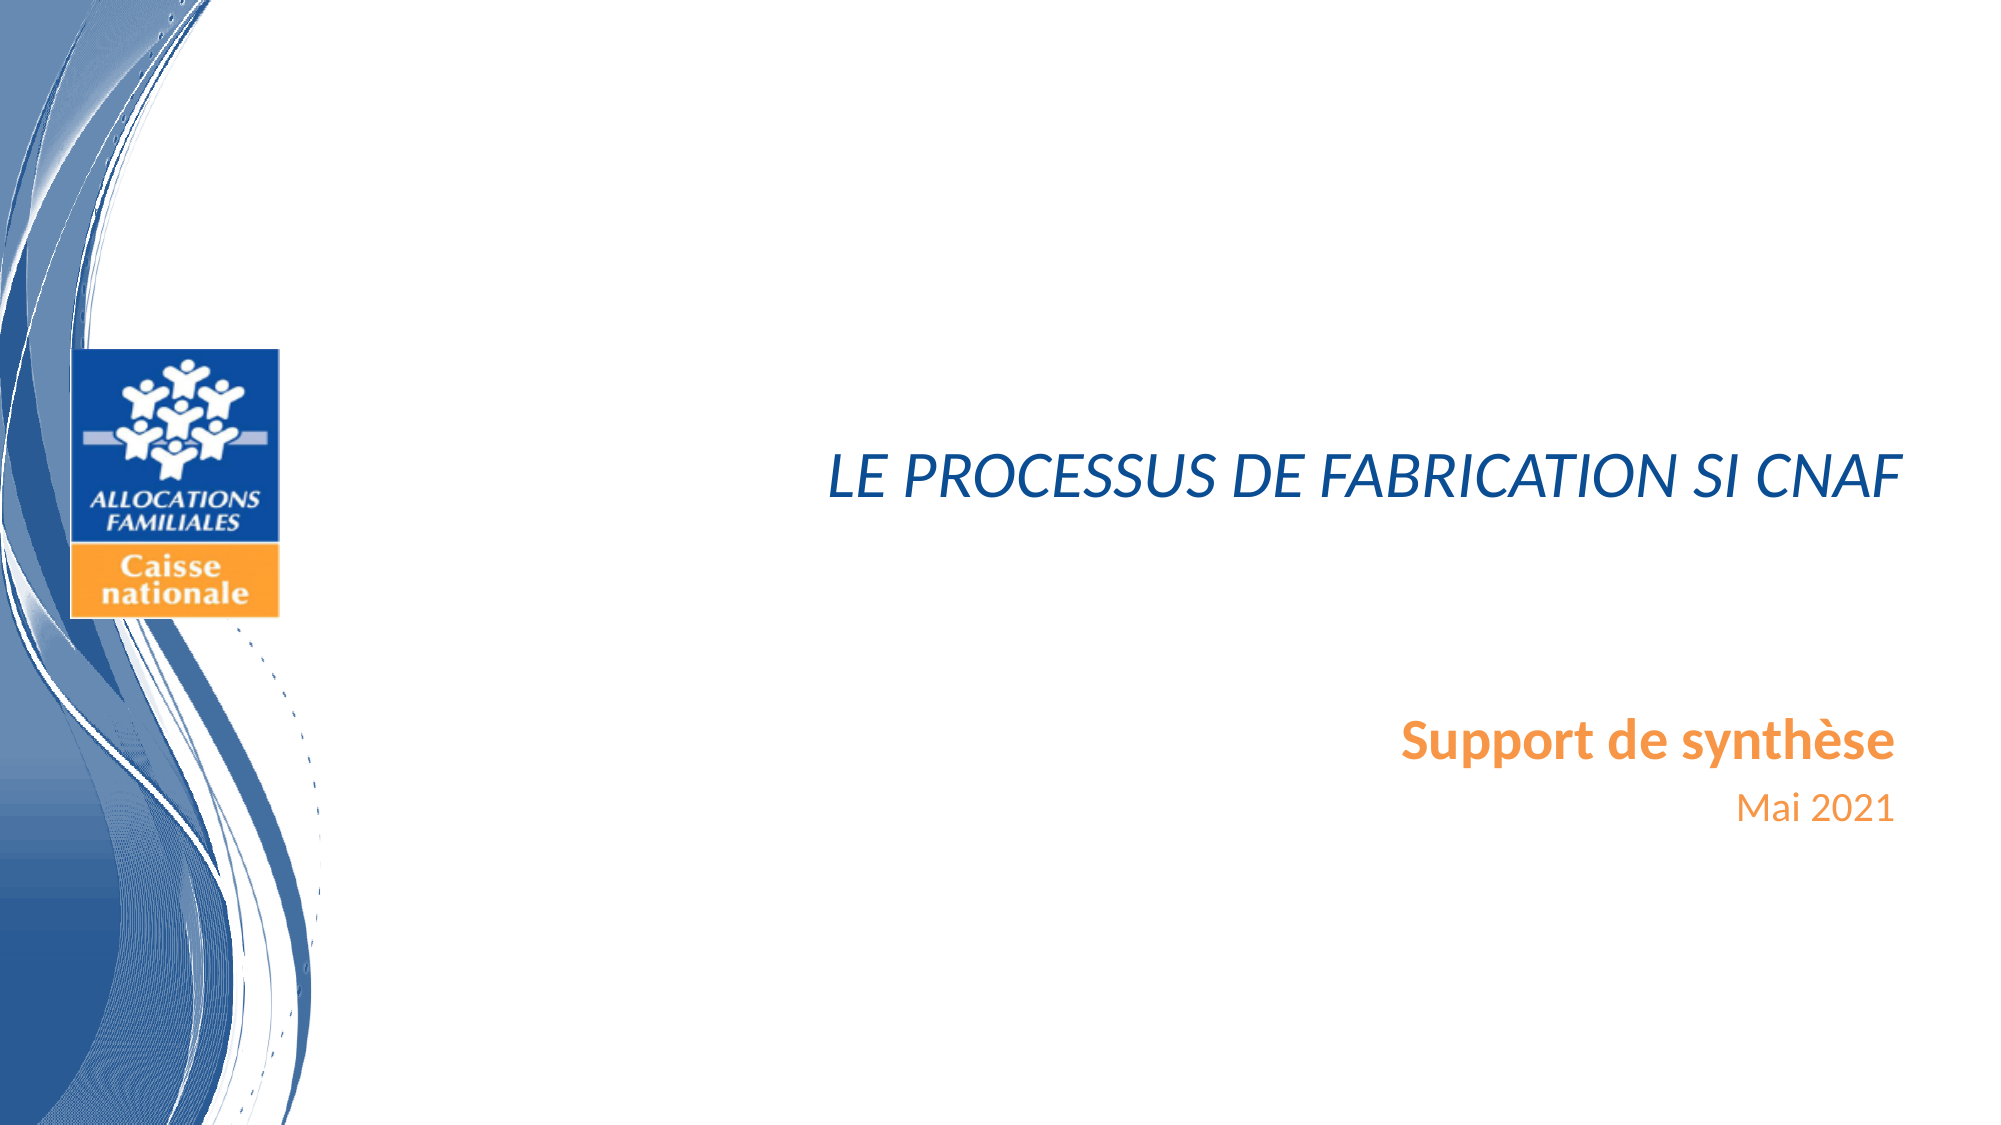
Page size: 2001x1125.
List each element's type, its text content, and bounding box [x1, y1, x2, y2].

subtitle Support de synthèse Mai 2021 [388, 645, 1911, 887]
title Le processus de fabrication SI CNAF [377, 349, 1919, 591]
picture [70, 349, 280, 619]
